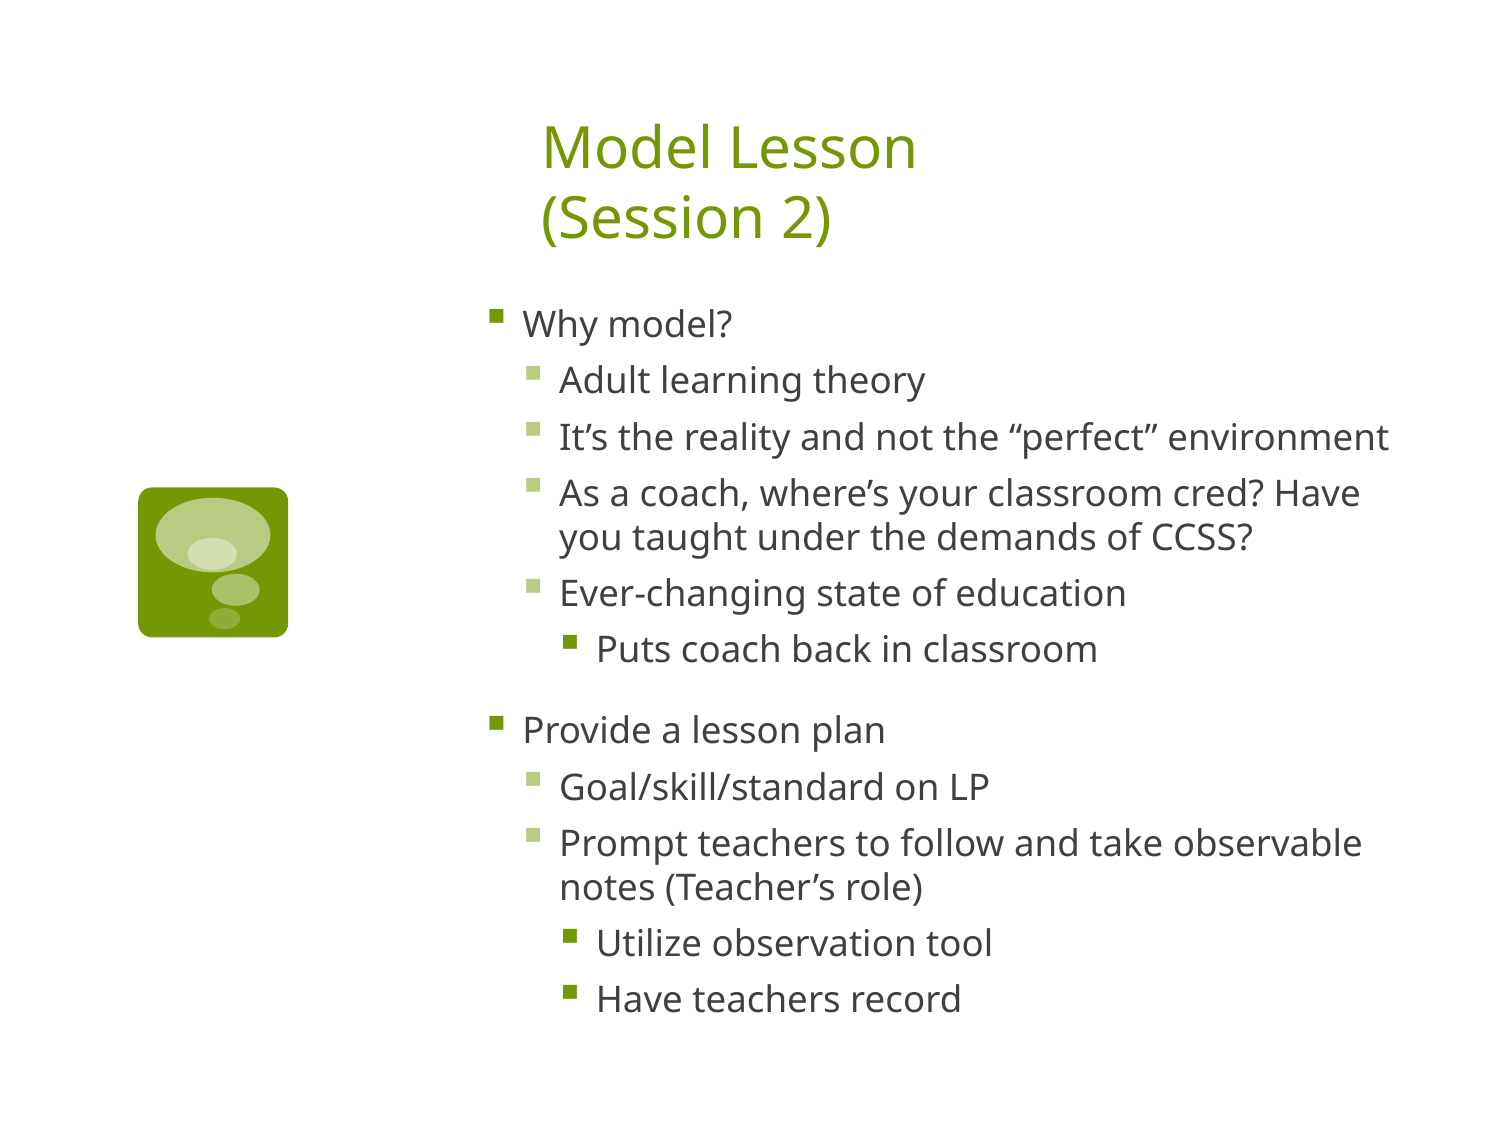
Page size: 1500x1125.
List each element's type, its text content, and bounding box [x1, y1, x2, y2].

list Why model? Adult learning theory It’s the reality and not the “perfect” environment As a coach, where’s your classroom cred? Have you taught under the demands of CCSS? Ever-changing state of education Puts coach back in classroom Provide a lesson plan Goal/skill/standard on LP Prompt teachers to follow and take observable notes (Teacher’s role) Utilize observation tool Have teachers record [470, 293, 1413, 1071]
title Model Lesson (Session 2) [526, 112, 1339, 258]
